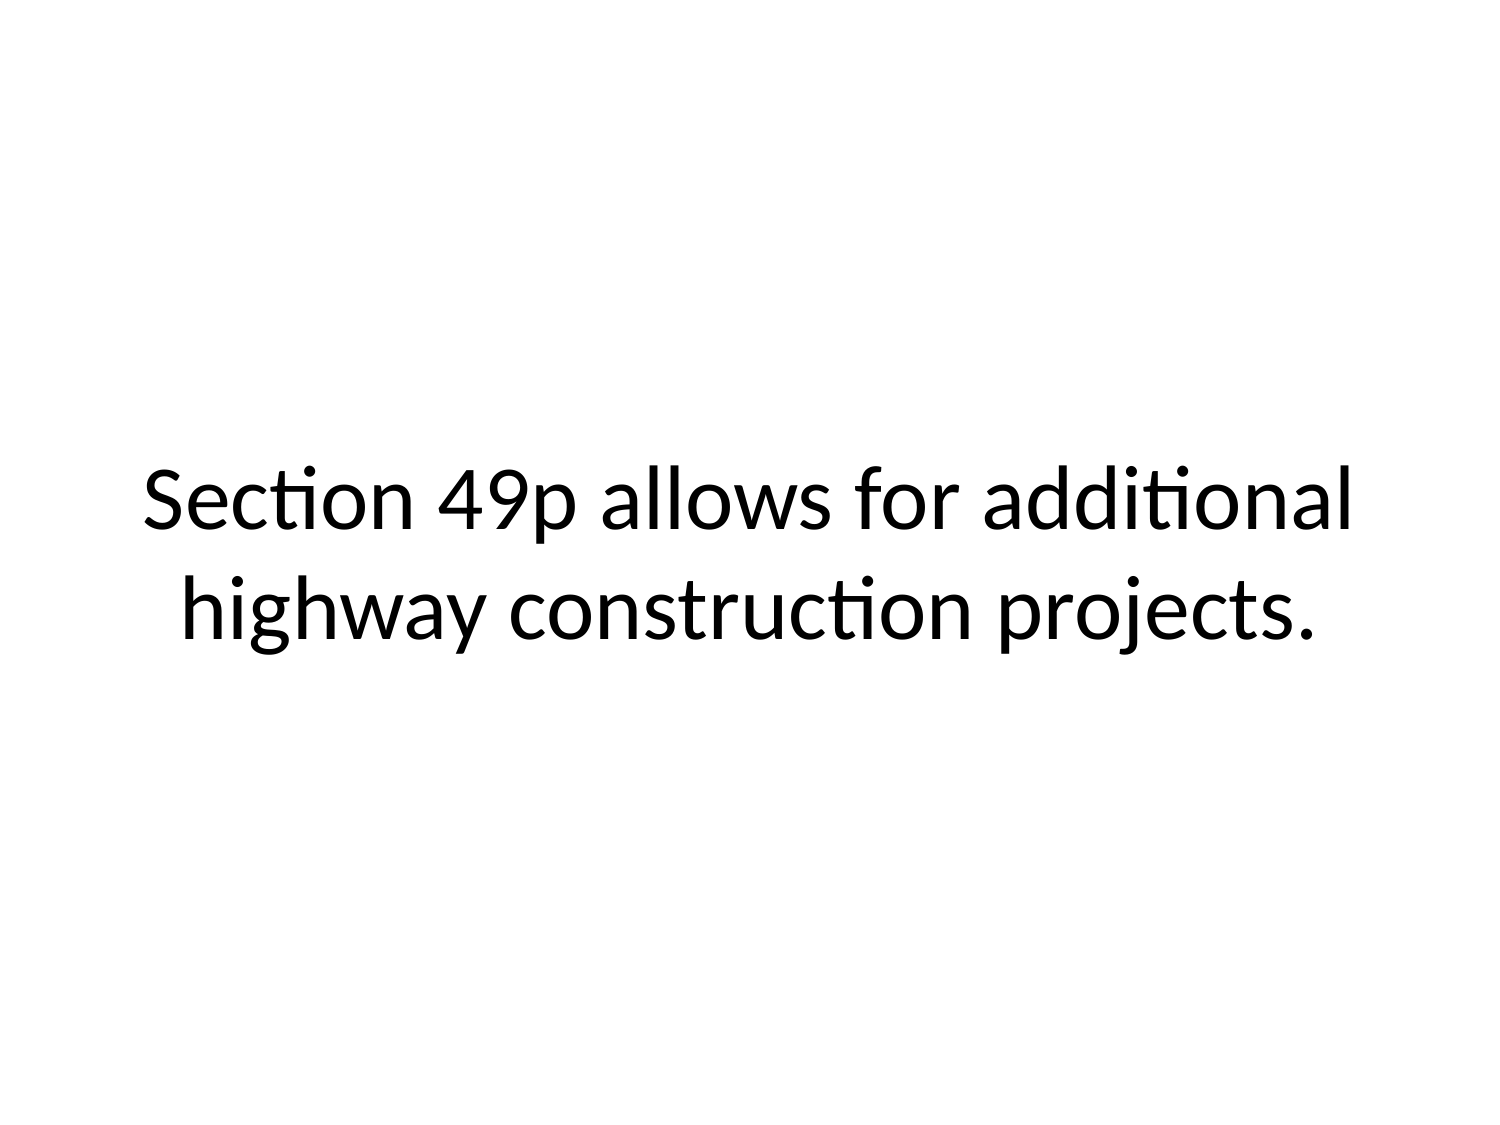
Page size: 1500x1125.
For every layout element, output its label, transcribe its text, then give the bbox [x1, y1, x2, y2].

title Section 49p allows for additional highway construction projects. [75, 45, 1425, 1050]
